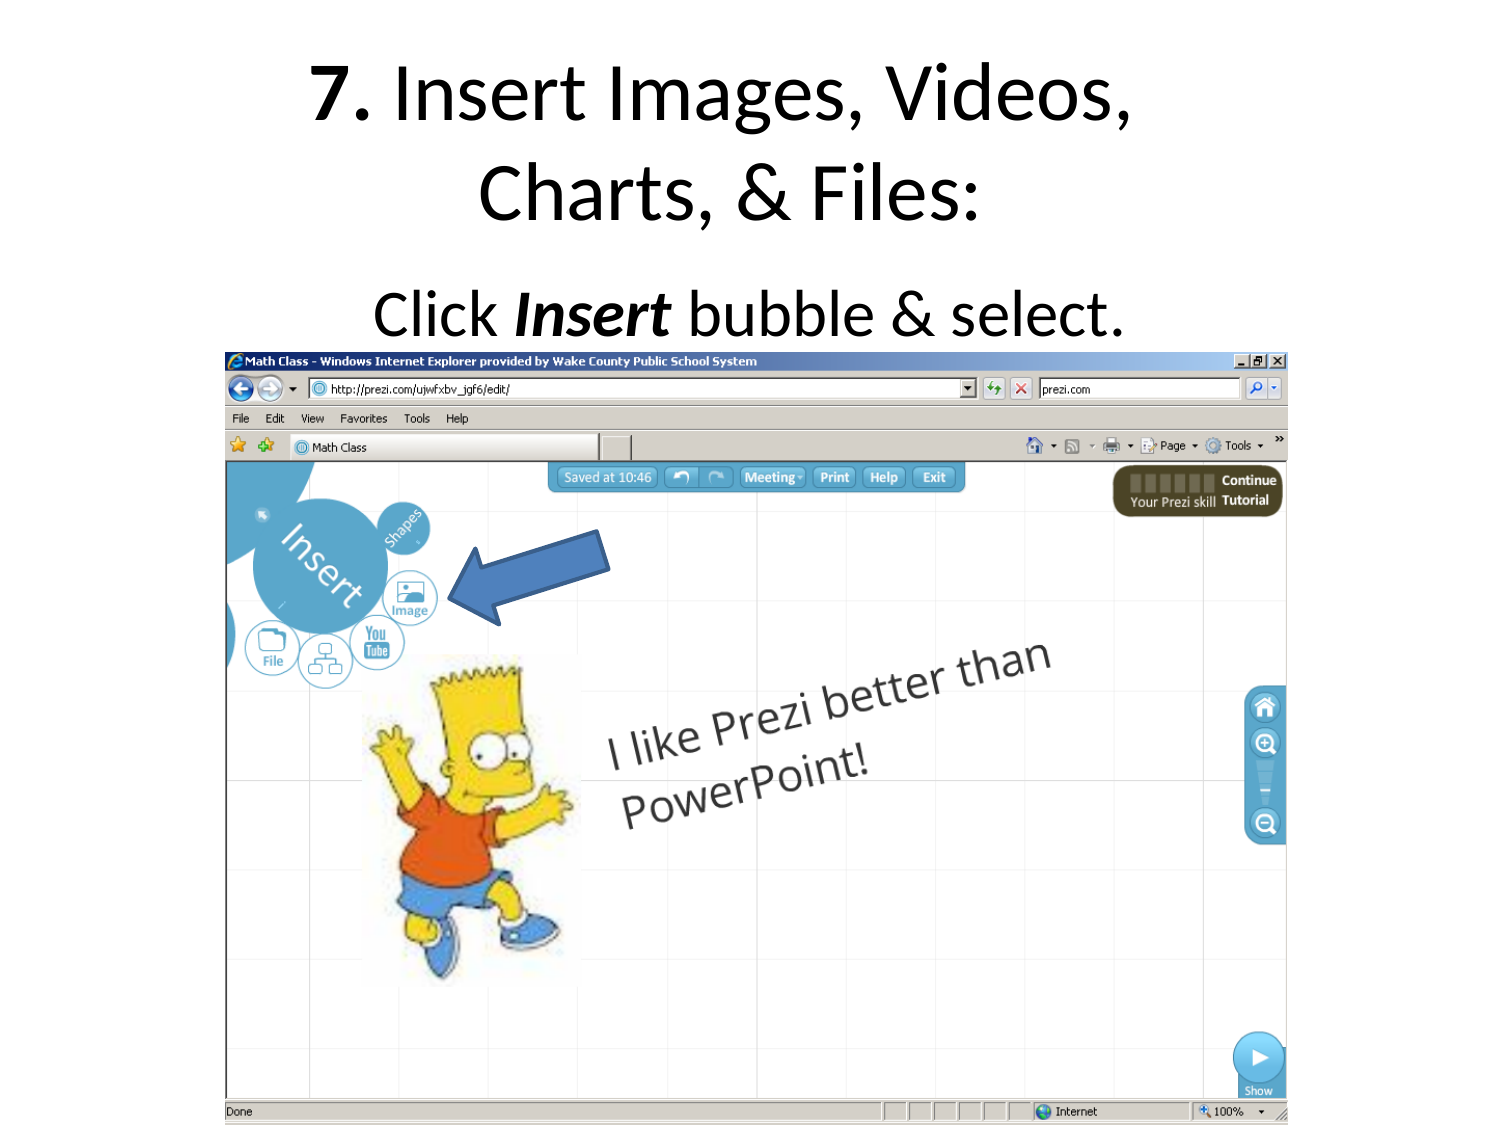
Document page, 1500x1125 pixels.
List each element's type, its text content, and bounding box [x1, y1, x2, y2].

picture [224, 352, 1288, 1125]
title 7. Insert Images, Videos, Charts, & Files: [0, 0, 1463, 275]
list Click Insert bubble & select. [75, 262, 1425, 1063]
